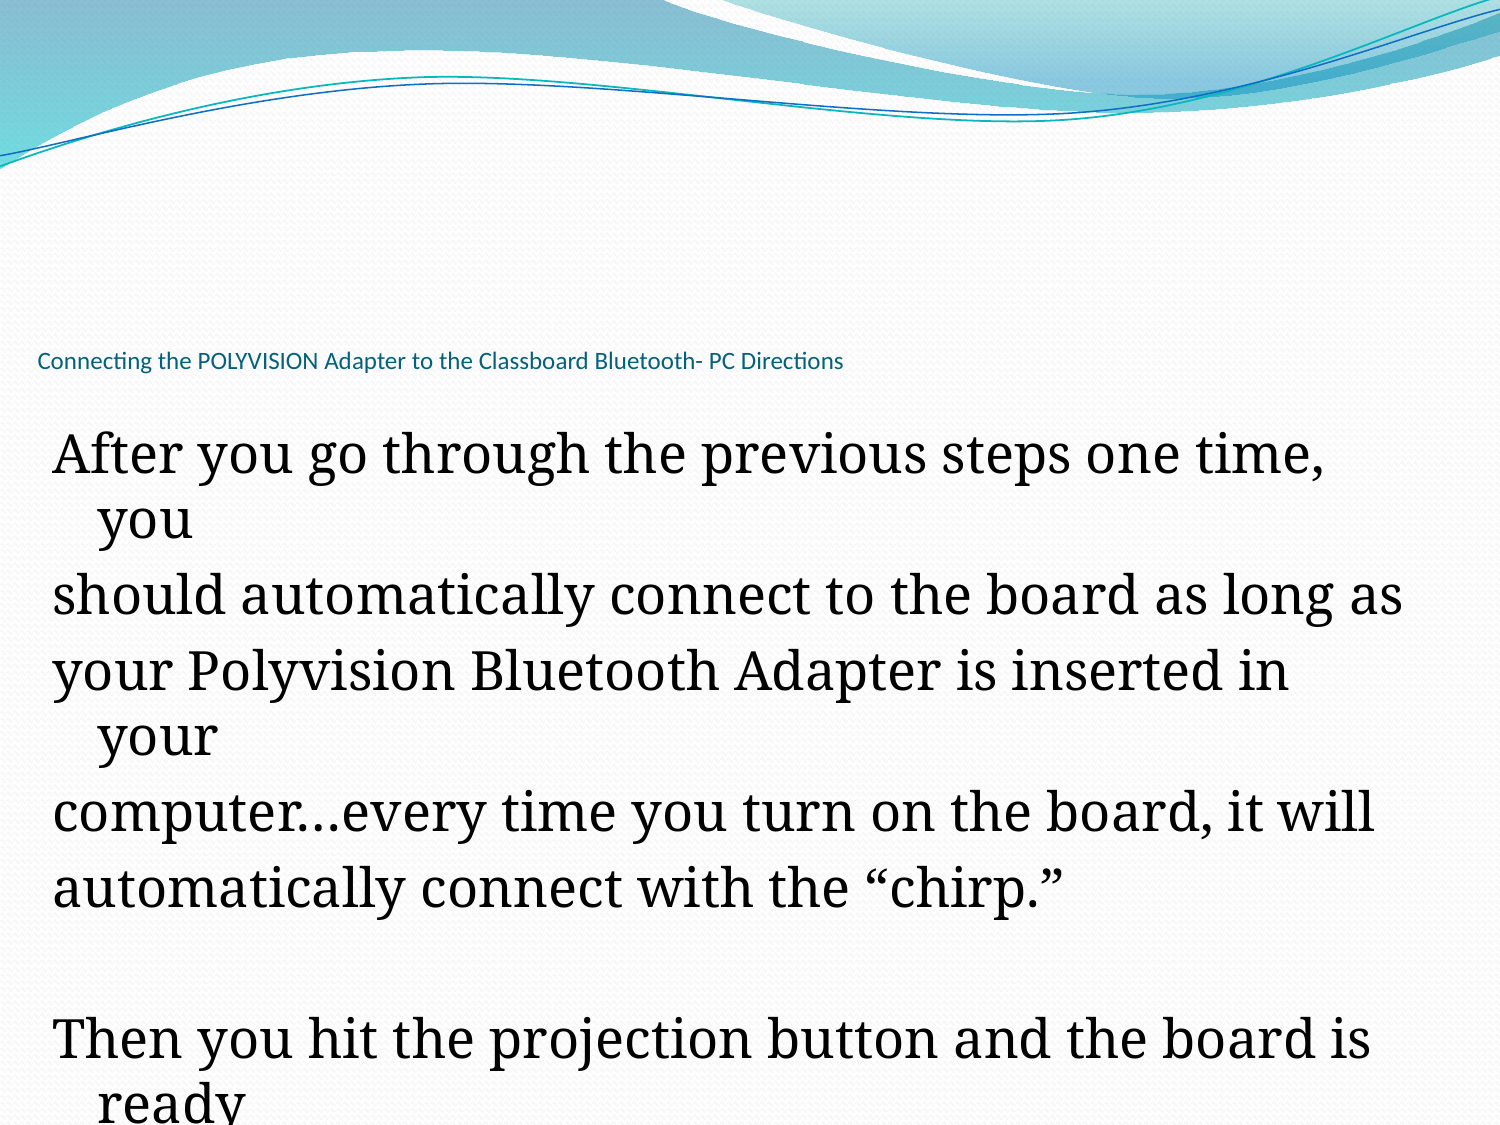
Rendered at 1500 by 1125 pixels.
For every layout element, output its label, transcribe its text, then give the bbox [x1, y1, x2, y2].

list After you go through the previous steps one time, you should automatically connect to the board as long as your Polyvision Bluetooth Adapter is inserted in your computer…every time you turn on the board, it will automatically connect with the “chirp.” Then you hit the projection button and the board is ready to use. [37, 412, 1438, 1125]
title Connecting the POLYVISION Adapter to the Classboard Bluetooth- PC Directions [37, 75, 1425, 375]
